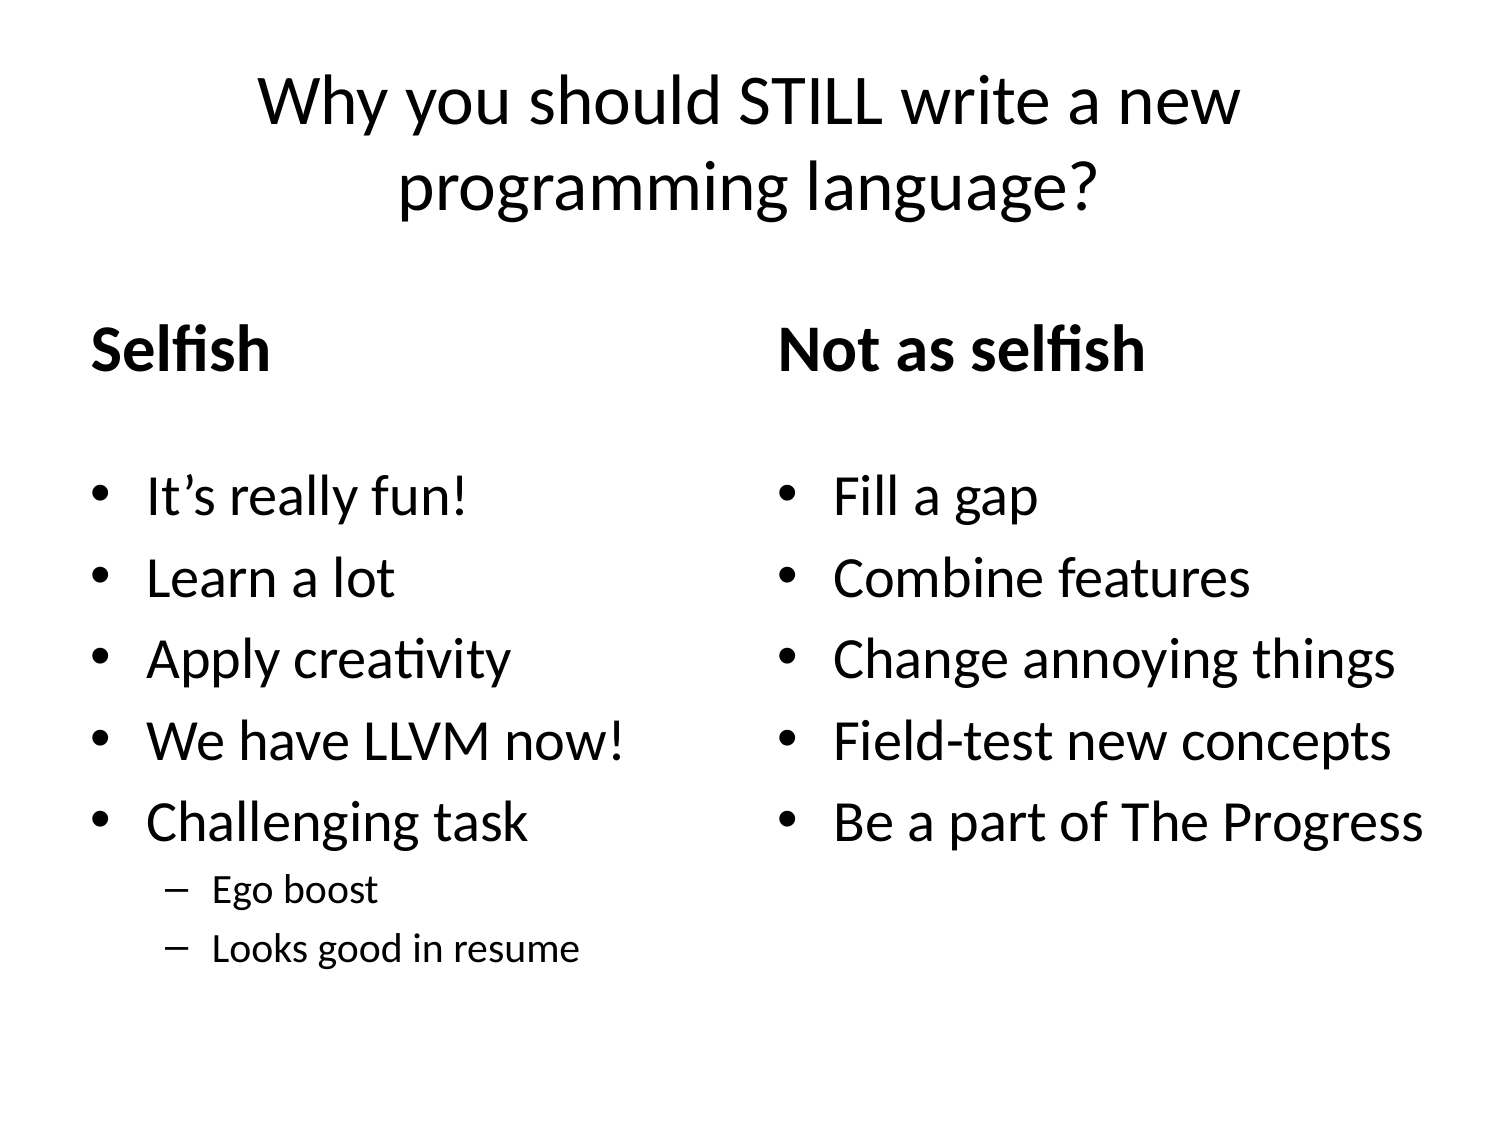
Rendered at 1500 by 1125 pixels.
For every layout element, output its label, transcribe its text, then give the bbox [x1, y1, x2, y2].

list Fill a gap Combine features Change annoying things Field-test new concepts Be a part of The Progress [761, 450, 1500, 1125]
title Why you should STILL write a new programming language? [75, 45, 1425, 233]
list It’s really fun! Learn a lot Apply creativity We have LLVM now! Challenging task Ego boost Looks good in resume [75, 450, 750, 1125]
list Not as selfish [762, 287, 1426, 393]
list Selfish [75, 287, 739, 393]
